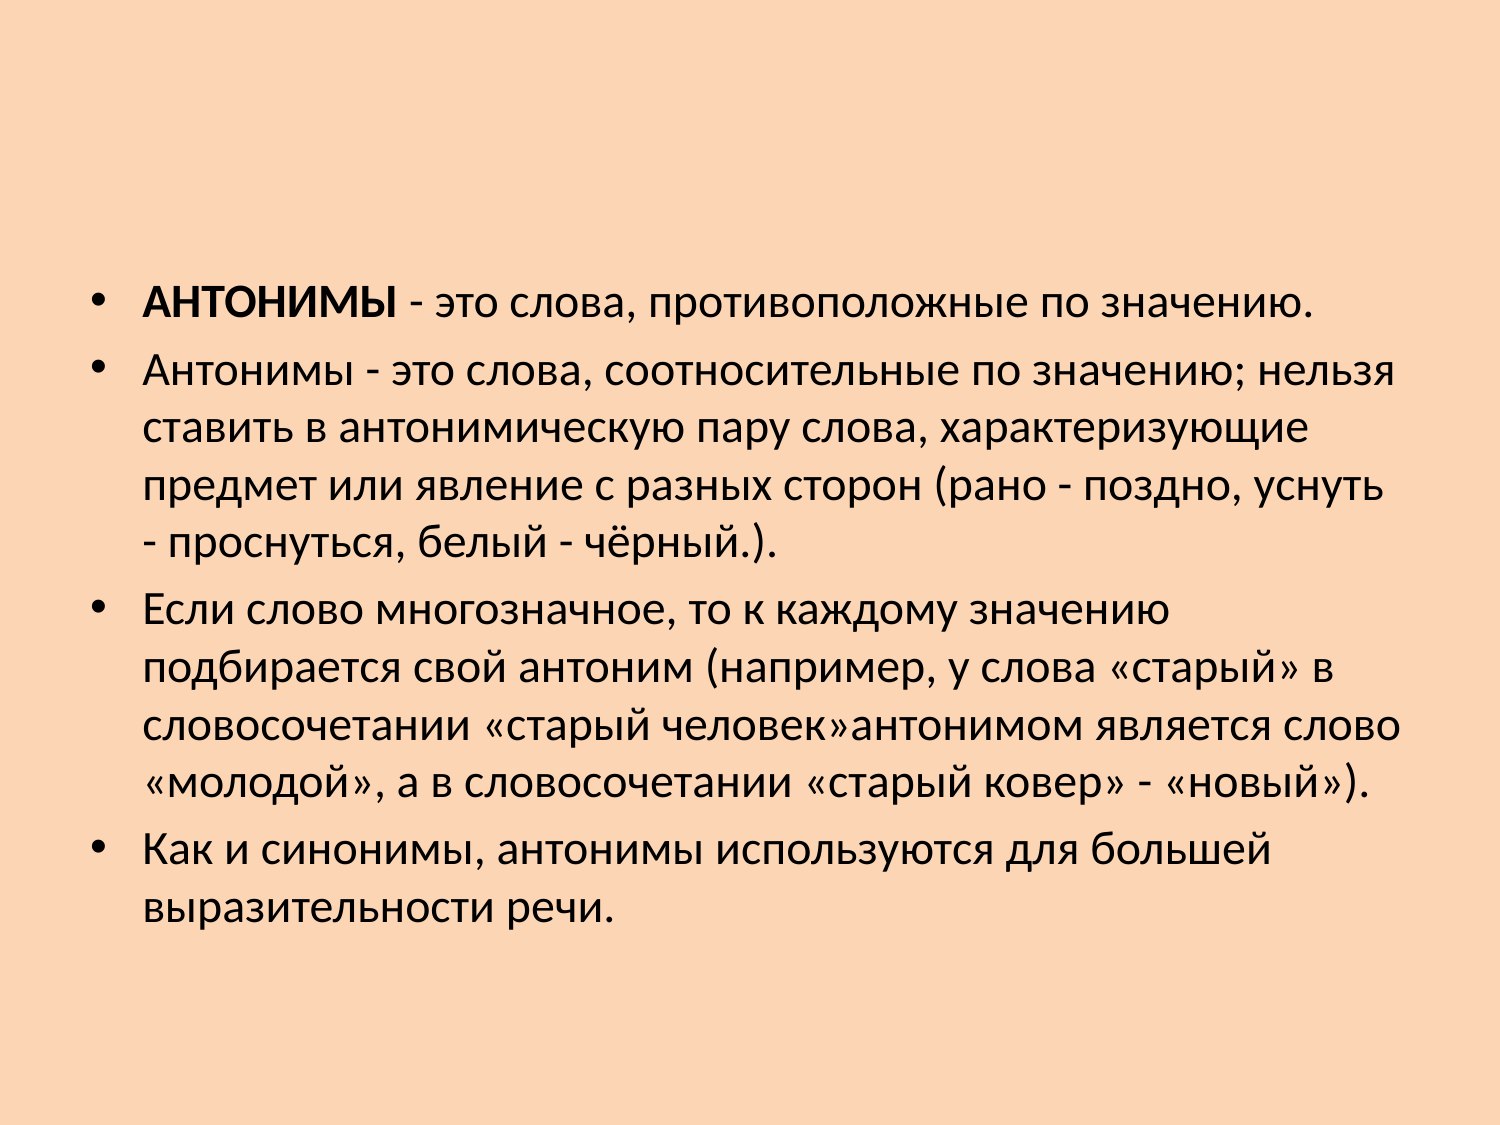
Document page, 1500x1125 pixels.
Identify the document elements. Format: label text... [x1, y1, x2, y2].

list АНТОНИМЫ - это слова, противоположные по значению. Антонимы - это слова, соотносительные по значению; нельзя ставить в антонимическую пару слова, характеризующие предмет или явление с разных сторон (рано - поздно, уснуть - проснуться, белый - чёрный.). Если слово многозначное, то к каждому значению подбирается свой антоним (например, у слова «старый» в словосочетании «старый человек»антонимом является слово «молодой», а в словосочетании «старый ковер» - «новый»). Как и синонимы, антонимы используются для большей выразительности речи. [75, 262, 1425, 1005]
